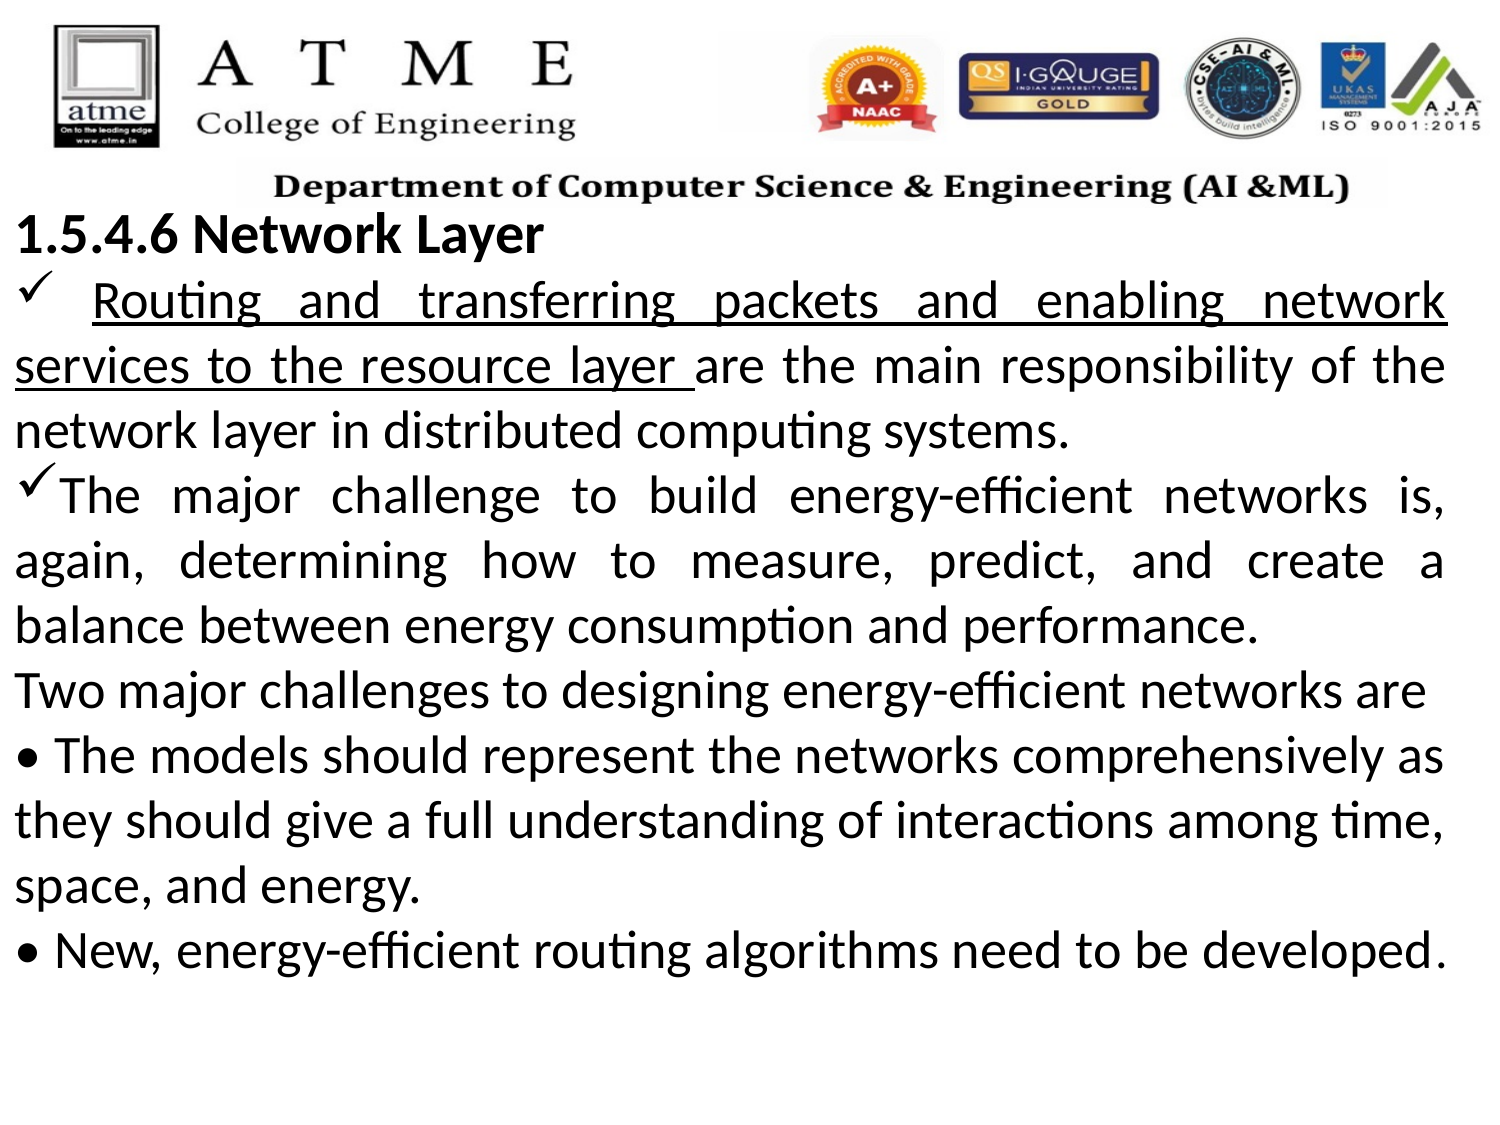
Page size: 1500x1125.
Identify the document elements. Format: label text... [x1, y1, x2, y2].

picture [24, 0, 1500, 226]
text_box 1.5.4.6 Network Layer Routing and transferring packets and enabling network services to the resource layer are the main responsibility of the network layer in distributed computing systems. The major challenge to build energy-efficient networks is, again, determining how to measure, predict, and create a balance between energy consumption and performance. Two major challenges to designing energy-efficient networks are • The models should represent the networks comprehensively as they should give a full understanding of interactions among time, space, and energy. • New, energy-efficient routing algorithms need to be developed. [0, 187, 1463, 987]
